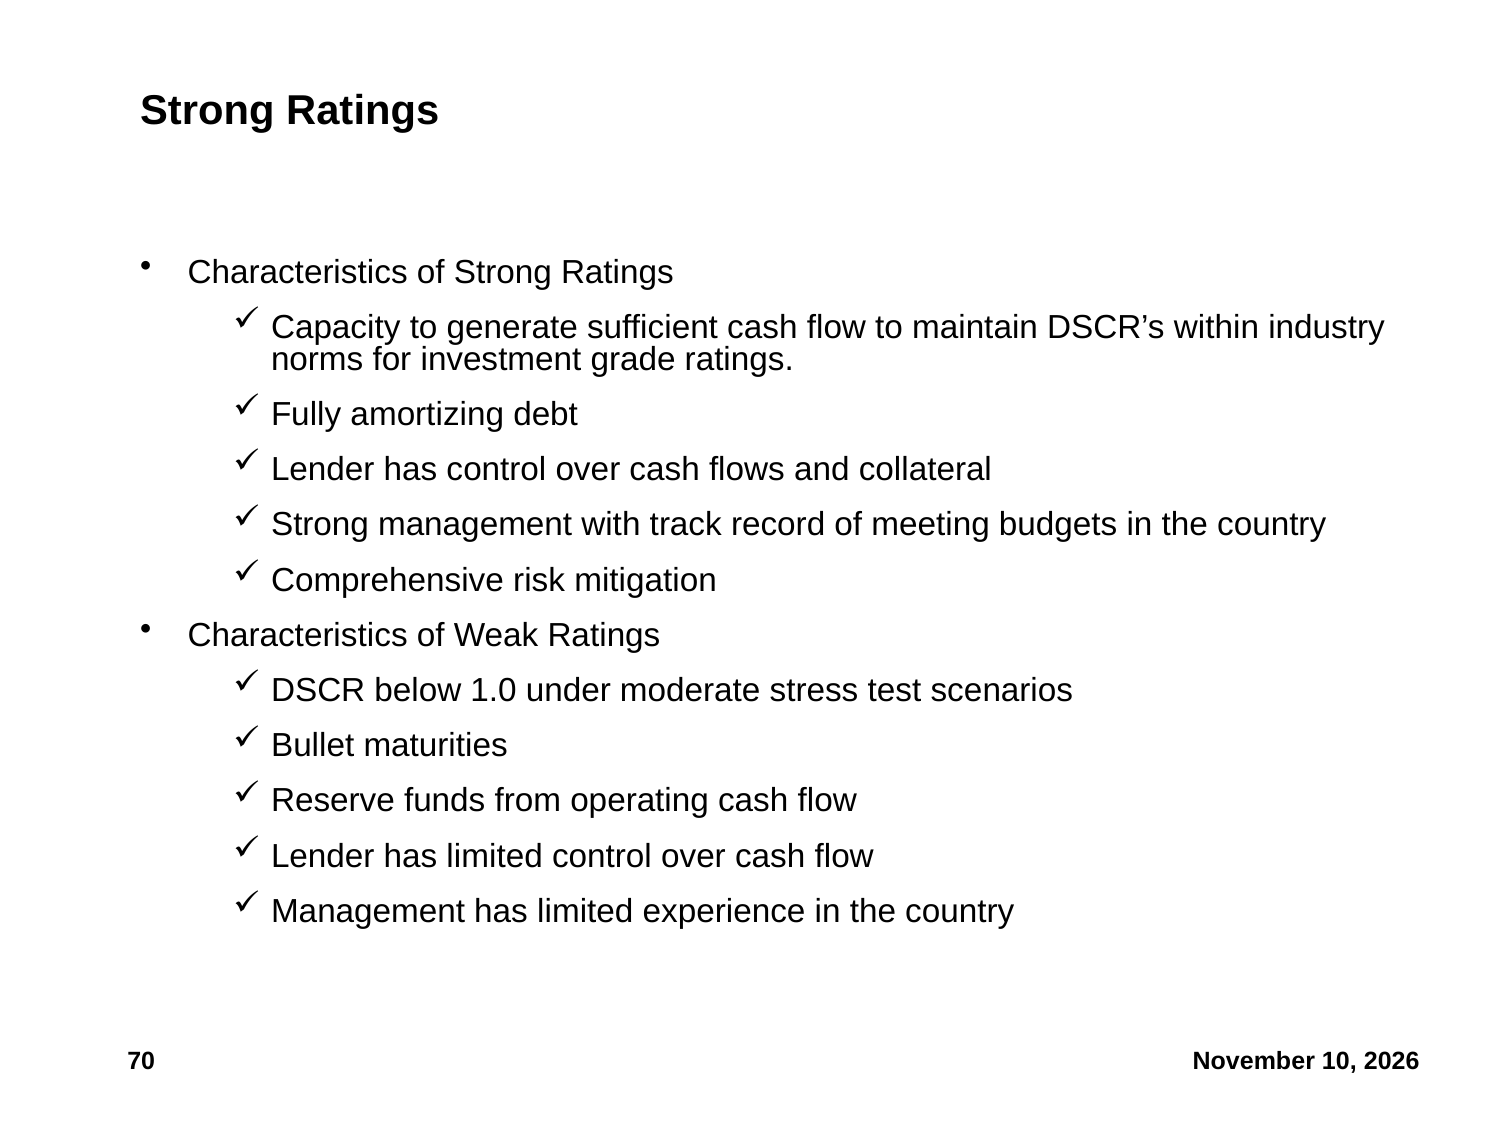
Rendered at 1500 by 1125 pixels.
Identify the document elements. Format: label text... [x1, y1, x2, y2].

list Characteristics of Strong Ratings Capacity to generate sufficient cash flow to maintain DSCR’s within industry norms for investment grade ratings. Fully amortizing debt Lender has control over cash flows and collateral Strong management with track record of meeting budgets in the country Comprehensive risk mitigation Characteristics of Weak Ratings DSCR below 1.0 under moderate stress test scenarios Bullet maturities Reserve funds from operating cash flow Lender has limited control over cash flow Management has limited experience in the country [124, 249, 1413, 1001]
title Strong Ratings [124, 74, 1376, 226]
